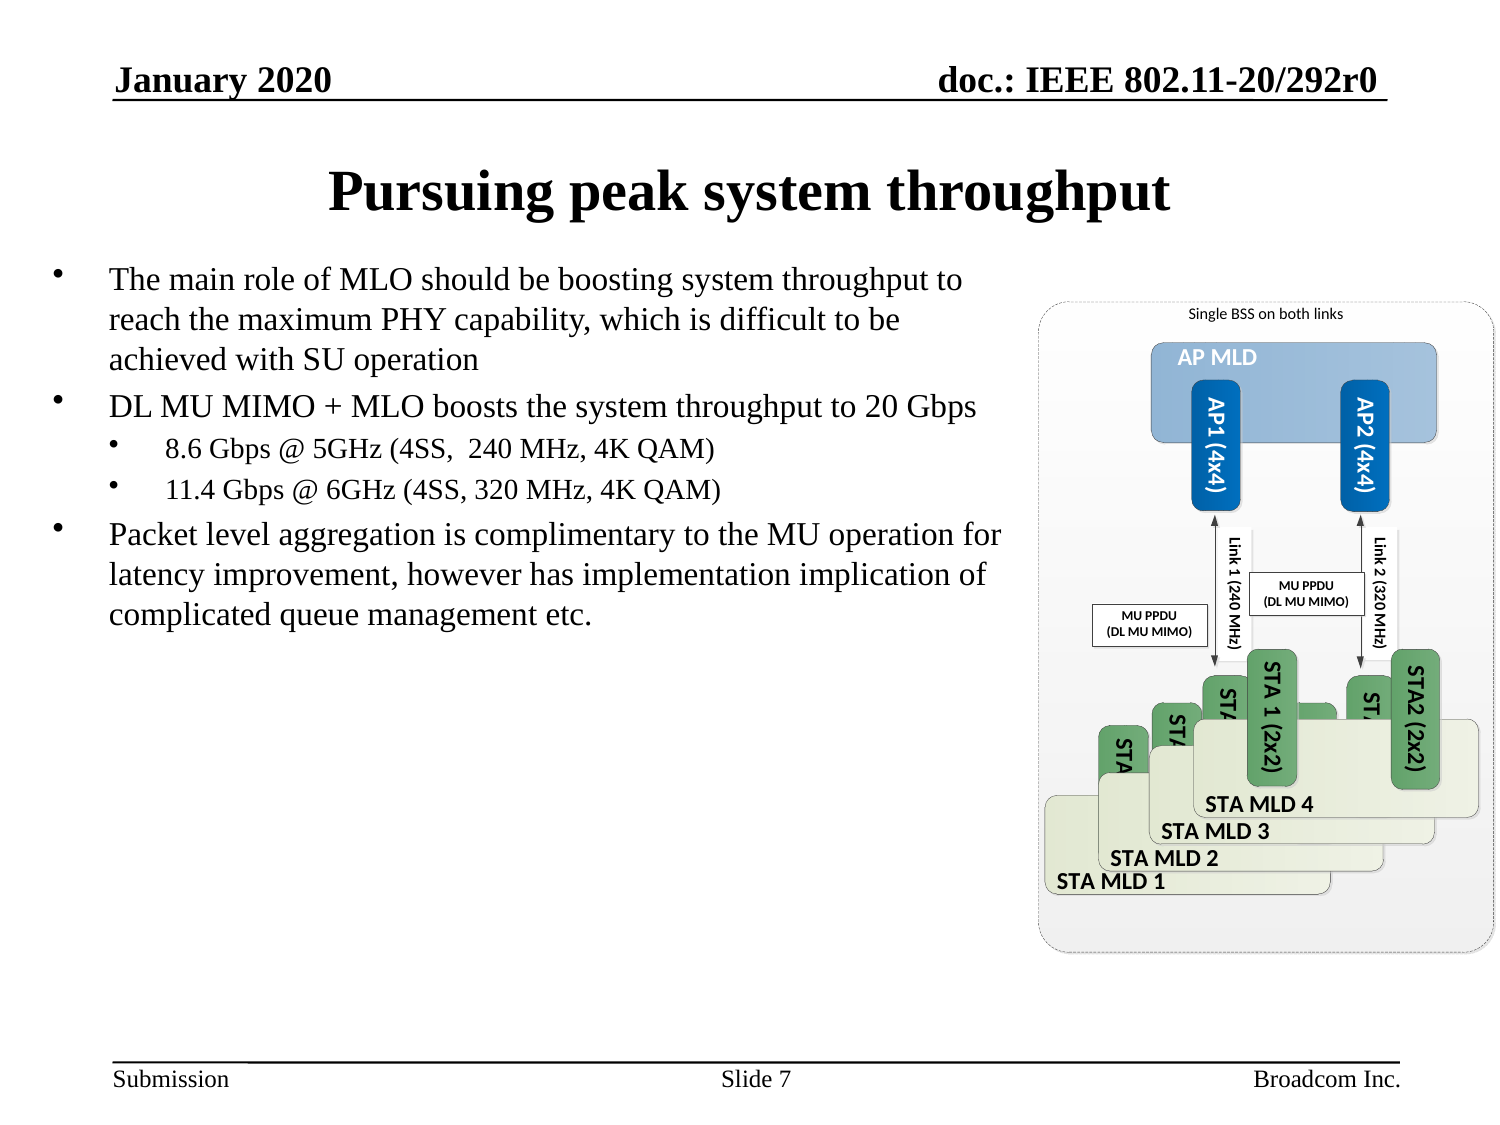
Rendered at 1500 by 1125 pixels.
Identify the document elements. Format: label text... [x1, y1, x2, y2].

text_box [1036, 299, 1498, 957]
title Pursuing peak system throughput [112, 99, 1388, 275]
slide_number Slide 7 [712, 1061, 800, 1093]
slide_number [114, 54, 335, 101]
footer Broadcom Inc. [1250, 1061, 1402, 1093]
list The main role of MLO should be boosting system throughput to reach the maximum PHY capability, which is difficult to be achieved with SU operation DL MU MIMO + MLO boosts the system throughput to 20 Gbps 8.6 Gbps @ 5GHz (4SS, 240 MHz, 4K QAM) 11.4 Gbps @ 6GHz (4SS, 320 MHz, 4K QAM) Packet level aggregation is complimentary to the MU operation for latency improvement, however has implementation implication of complicated queue management etc. [37, 249, 1038, 1050]
